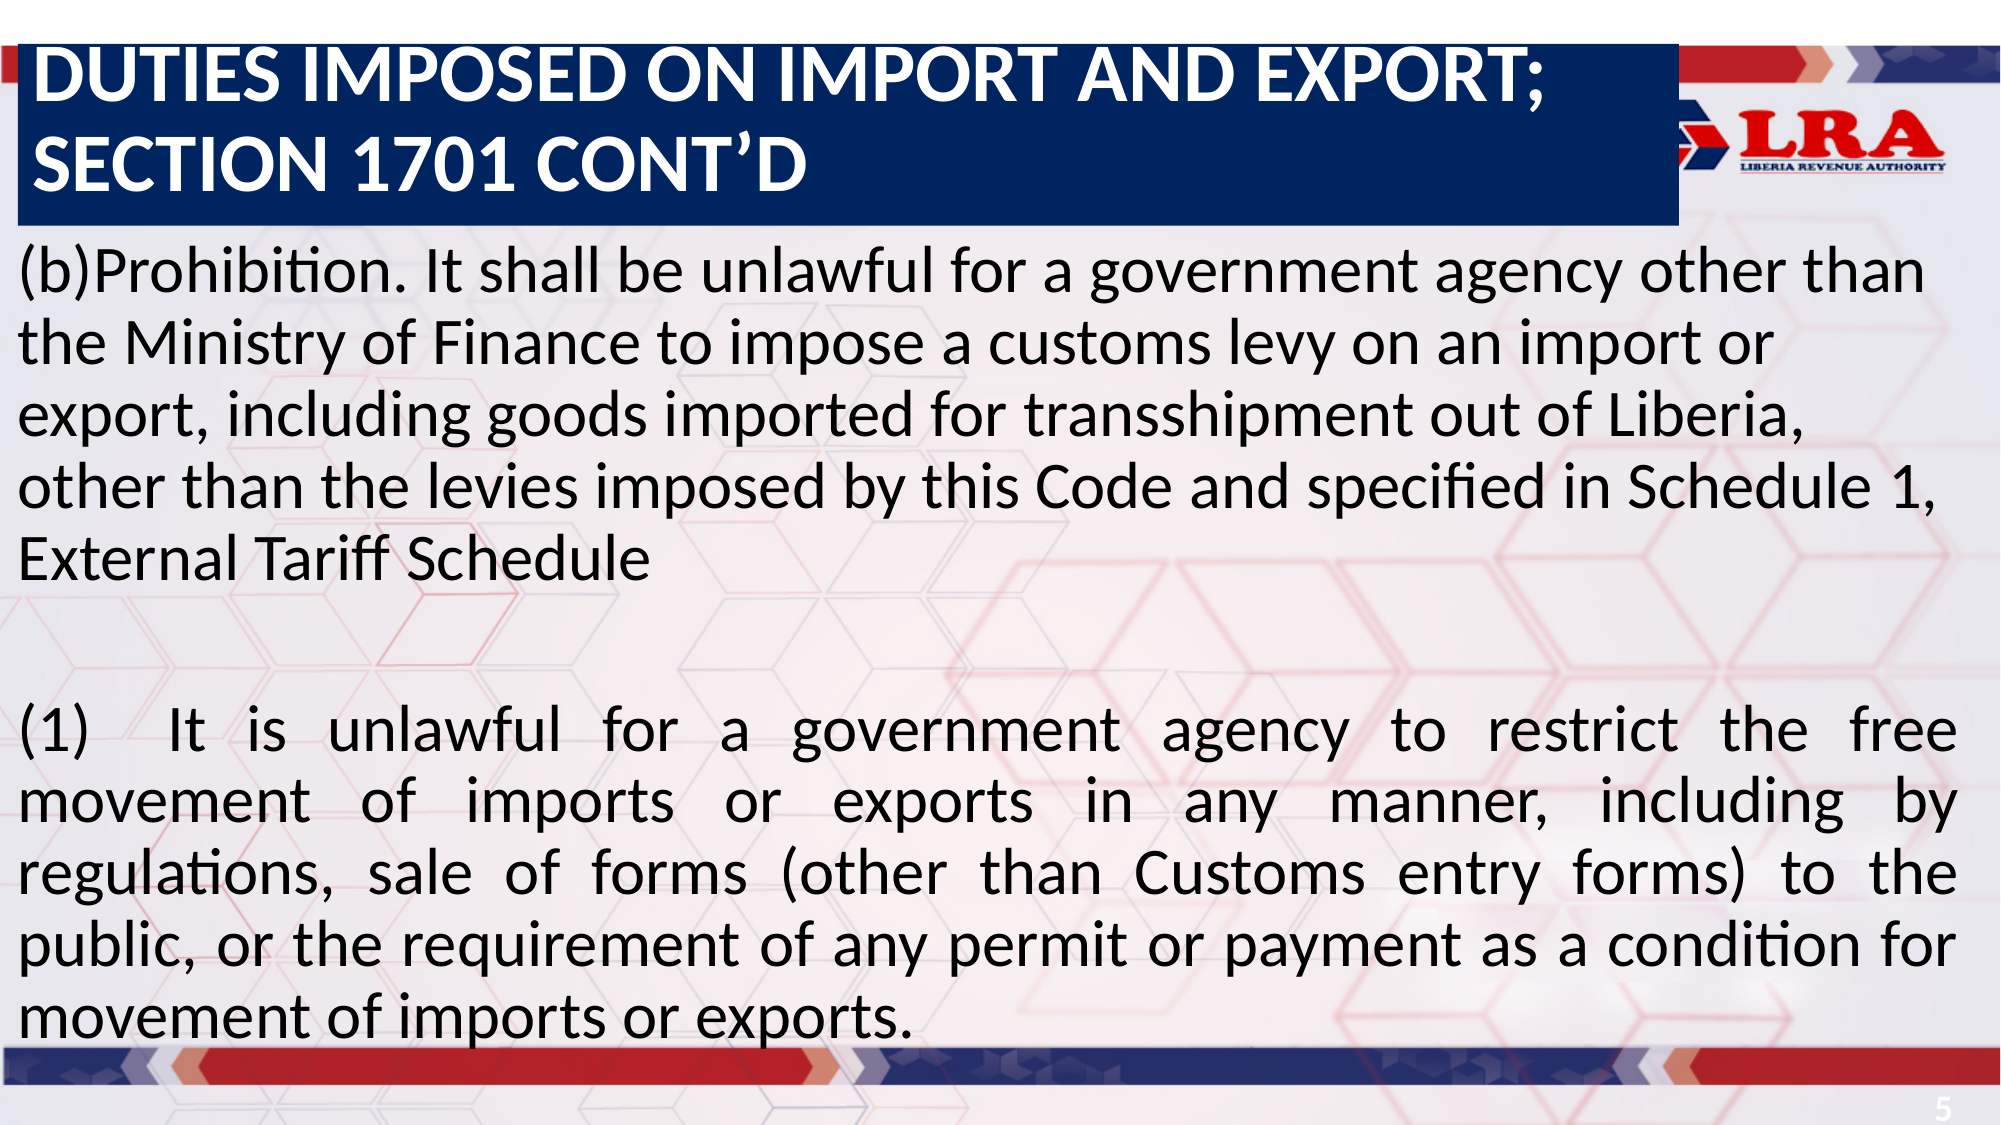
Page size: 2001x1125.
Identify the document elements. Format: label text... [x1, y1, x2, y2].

title DUTIES IMPOSED ON IMPORT AND EXPORT; SECTION 1701 CONT’D [17, 133, 1594, 226]
slide_number 5 [1518, 1076, 1969, 1125]
picture [0, 0, 2001, 1125]
text_box (b)Prohibition. It shall be unlawful for a government agency other than the Ministry of Finance to impose a customs levy on an import or export, including goods imported for transshipment out of Liberia, other than the levies imposed by this Code and specified in Schedule 1, External Tariff Schedule (1) It is unlawful for a government agency to restrict the free movement of imports or exports in any manner, including by regulations, sale of forms (other than Customs entry forms) to the public, or the requirement of any permit or payment as a condition for movement of imports or exports. [17, 235, 1961, 1054]
text_box [17, 43, 1679, 226]
